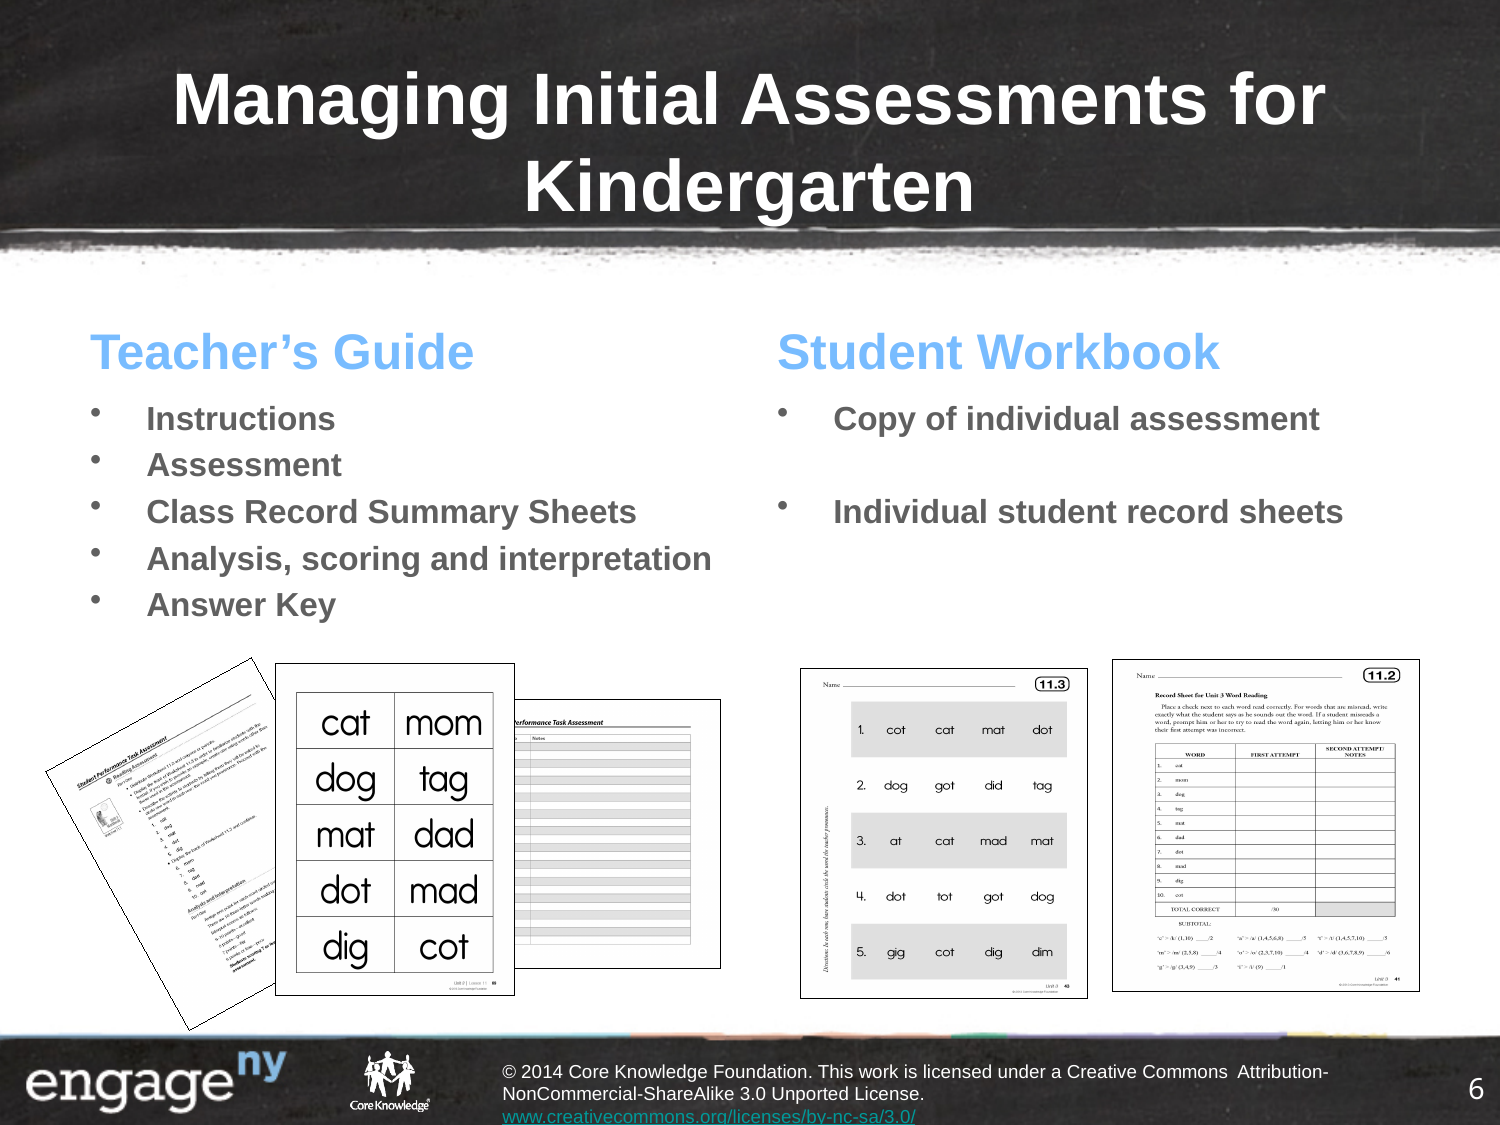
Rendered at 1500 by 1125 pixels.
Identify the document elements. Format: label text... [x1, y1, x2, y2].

title Managing Initial Assessments for Kindergarten [75, 45, 1425, 233]
list Instructions Assessment Class Record Summary Sheets Analysis, scoring and interpretation Answer Key [75, 389, 738, 1038]
picture [0, 0, 1500, 293]
picture [0, 1003, 1500, 1125]
picture [47, 659, 683, 1030]
list Copy of individual assessment Individual student record sheets [761, 389, 1425, 1038]
picture [1112, 659, 1420, 992]
list Teacher’s Guide [75, 262, 738, 388]
list Student Workbook [761, 262, 1425, 388]
slide_number 6 [1237, 1062, 1500, 1113]
picture [799, 668, 1088, 1000]
